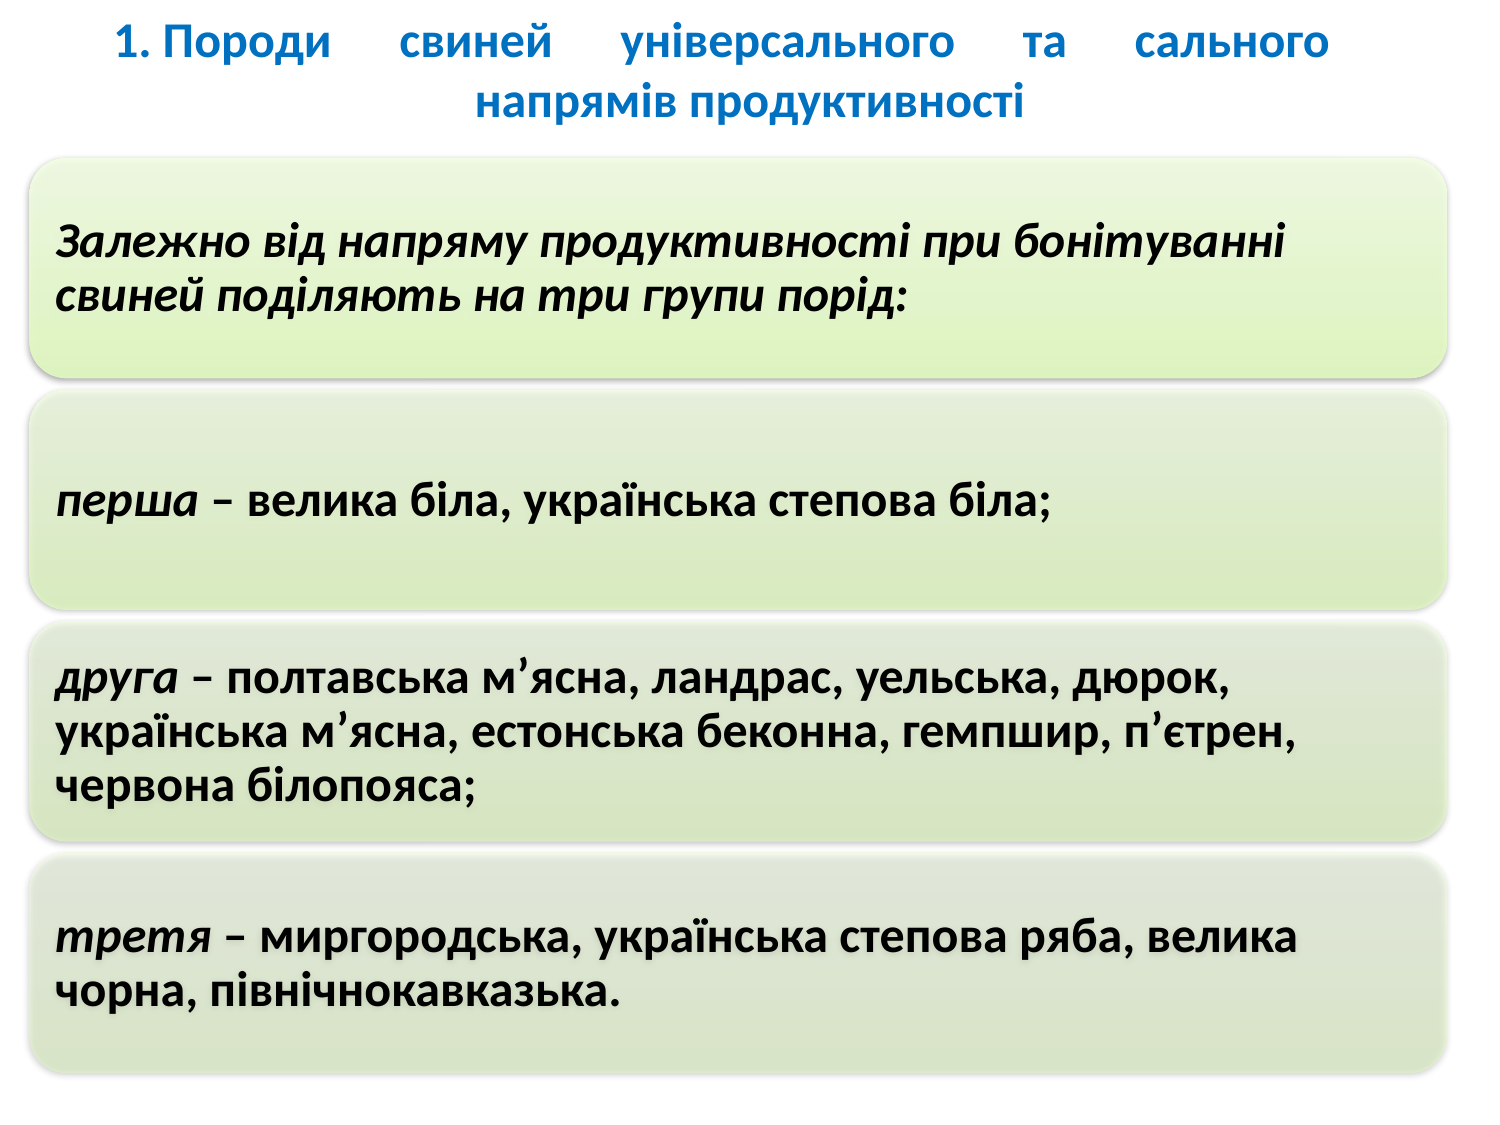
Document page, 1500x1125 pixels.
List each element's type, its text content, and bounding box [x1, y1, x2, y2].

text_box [29, 148, 1448, 1083]
text_box 1. Породи свиней універсального та сального напрямів продуктивності [0, 0, 1500, 180]
